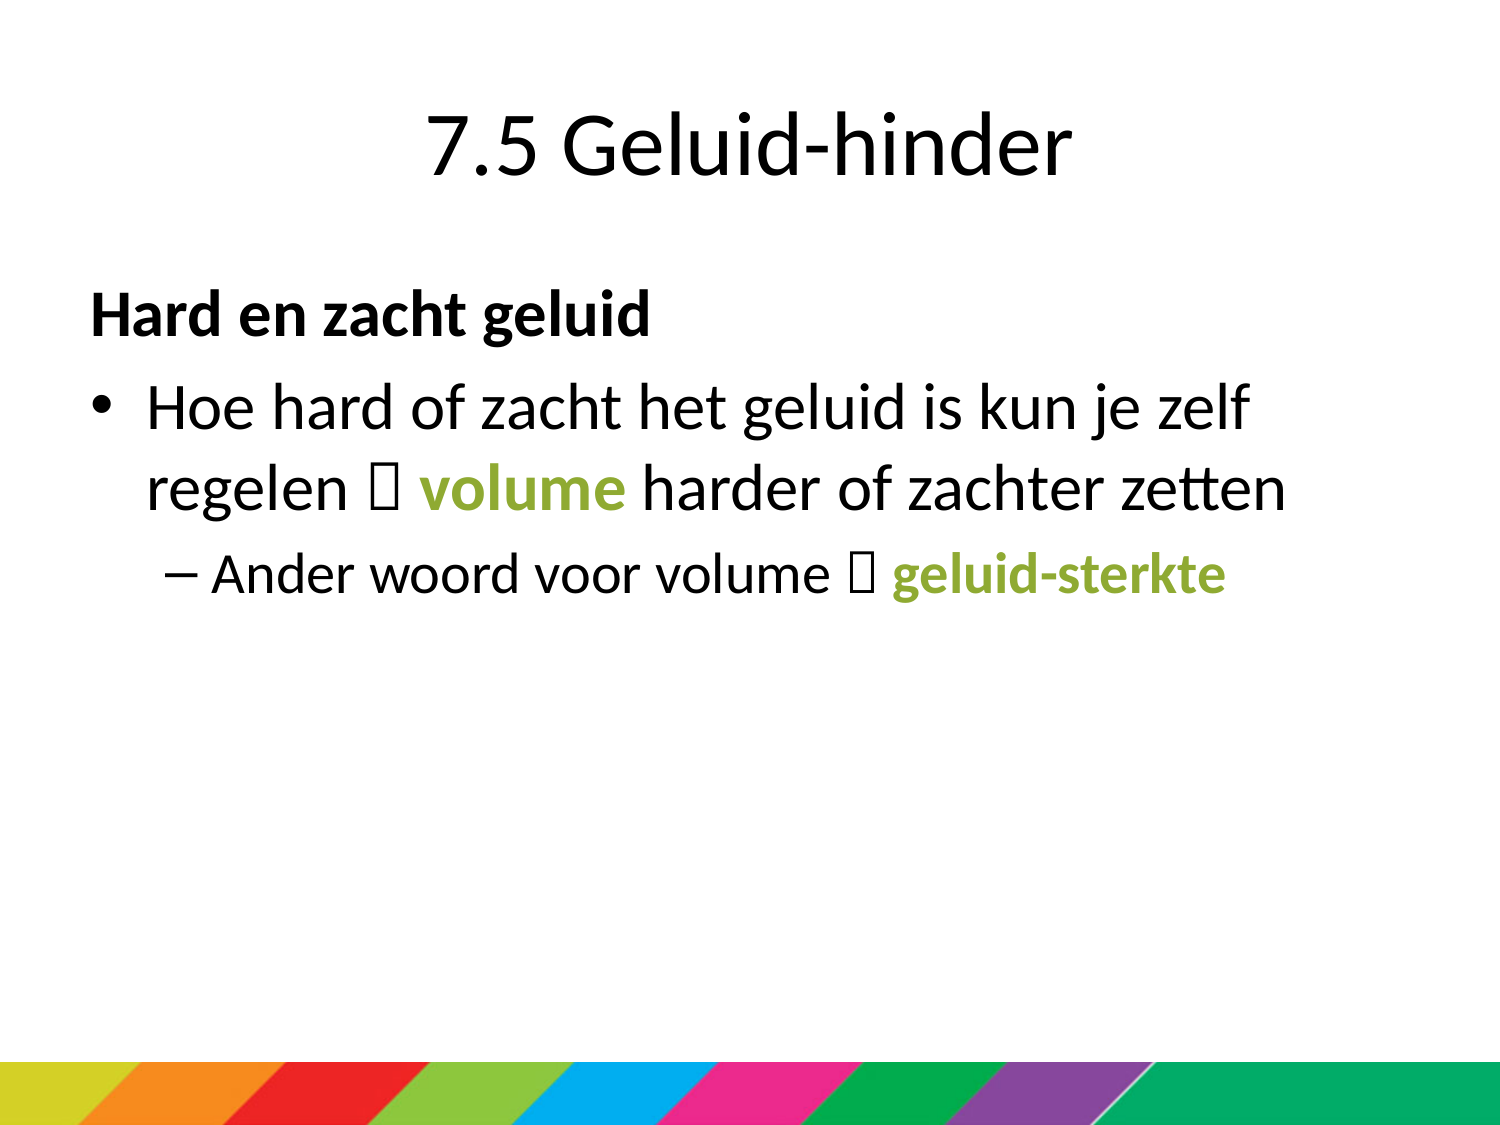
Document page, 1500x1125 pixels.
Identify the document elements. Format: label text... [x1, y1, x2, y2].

picture [656, 1062, 1500, 1125]
picture [0, 1062, 574, 1125]
list Hard en zacht geluid Hoe hard of zacht het geluid is kun je zelf regelen  volume harder of zachter zetten Ander woord voor volume  geluid-sterkte [75, 262, 1425, 1005]
title 7.5 Geluid-hinder [75, 45, 1425, 233]
